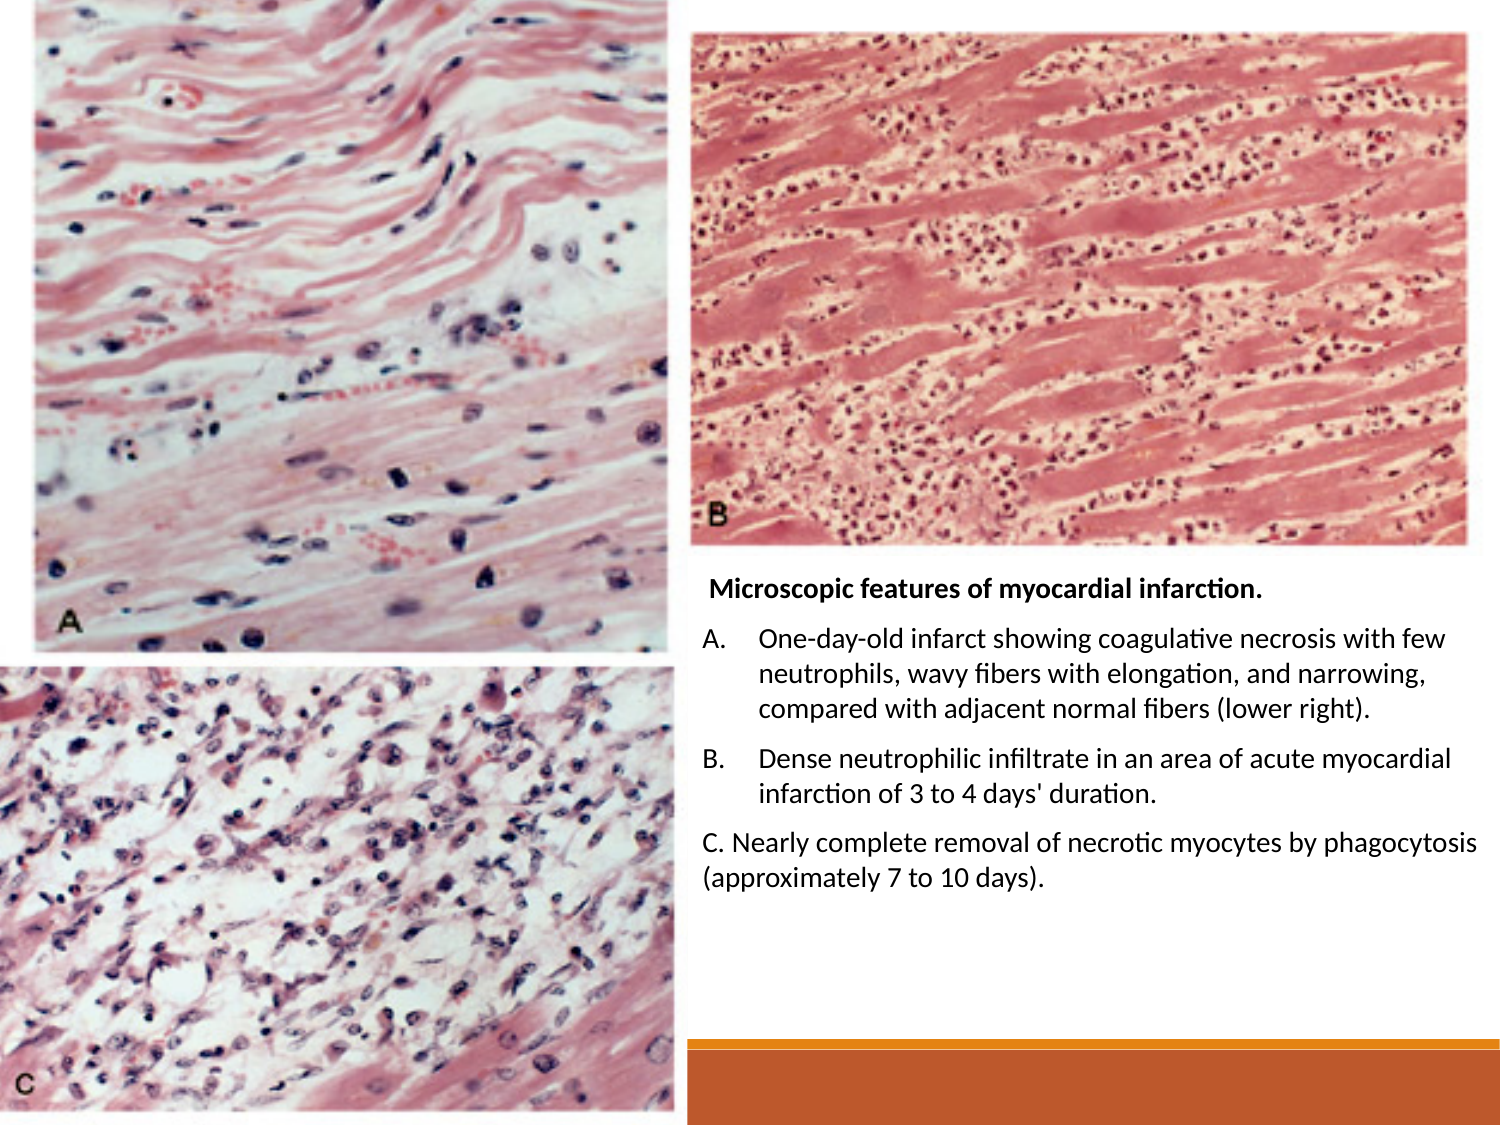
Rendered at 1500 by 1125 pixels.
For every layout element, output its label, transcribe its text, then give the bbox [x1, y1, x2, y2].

picture [0, 0, 1500, 1125]
text_box Microscopic features of myocardial infarction. One-day-old infarct showing coagulative necrosis with few neutrophils, wavy fibers with elongation, and narrowing, compared with adjacent normal fibers (lower right). Dense neutrophilic infiltrate in an area of acute myocardial infarction of 3 to 4 days' duration. C. Nearly complete removal of necrotic myocytes by phagocytosis (approximately 7 to 10 days). [695, 563, 1500, 901]
